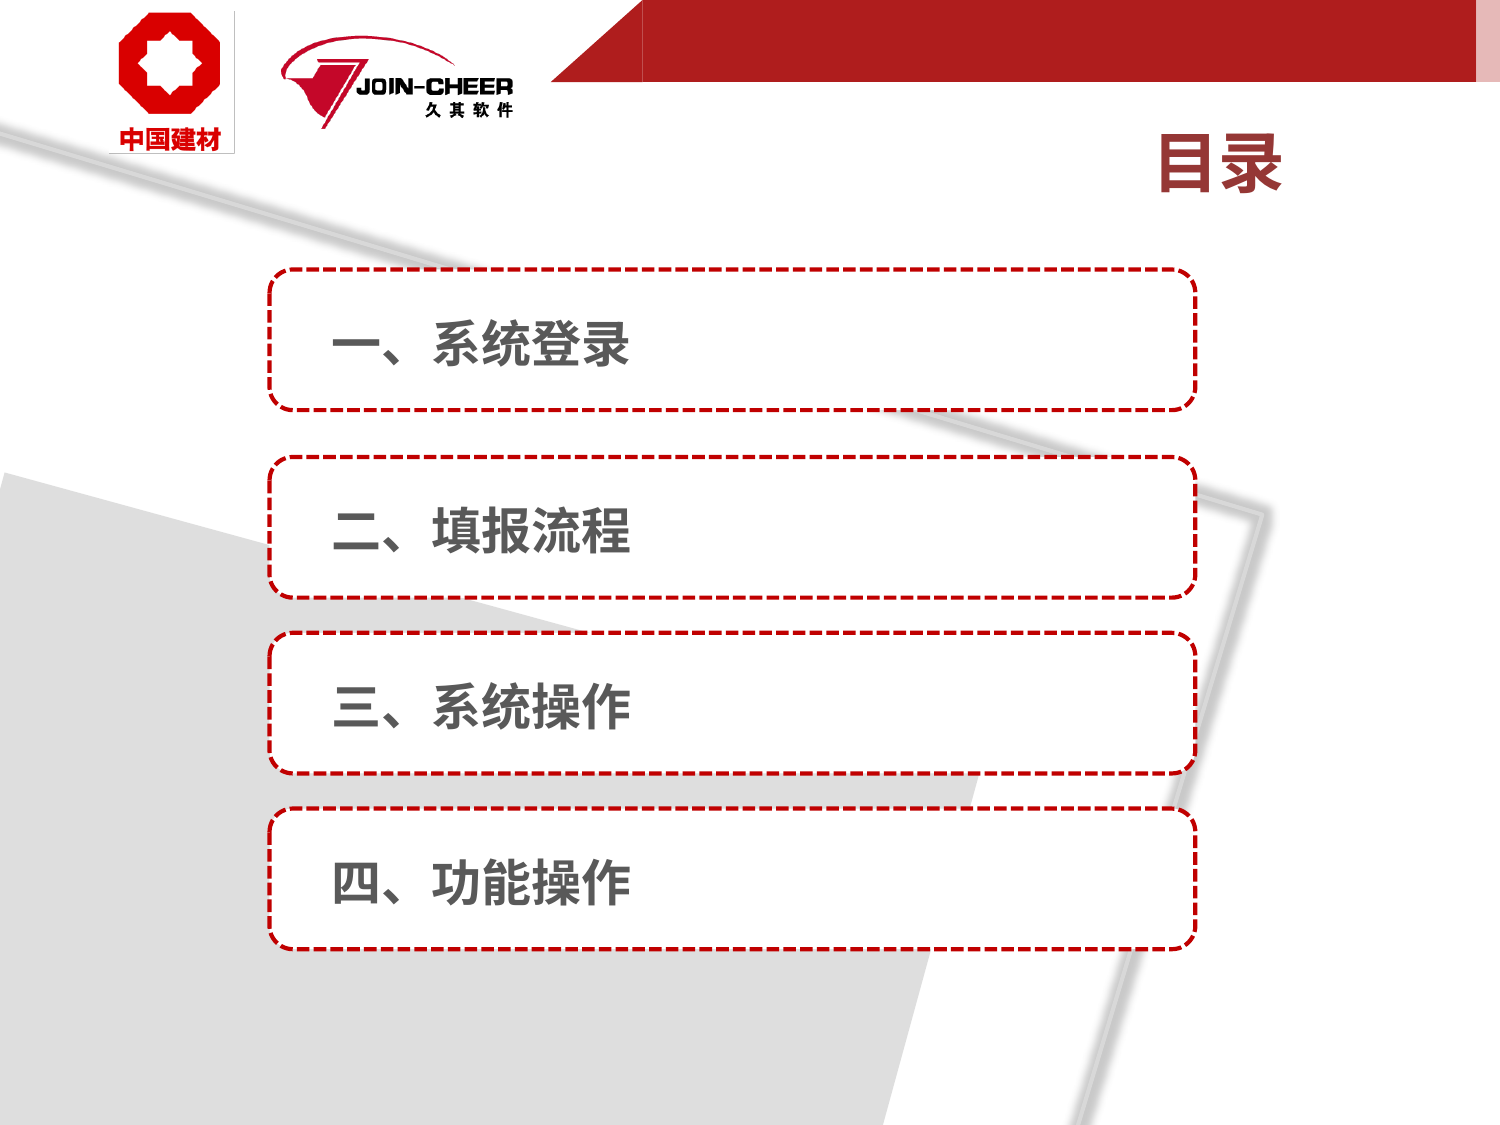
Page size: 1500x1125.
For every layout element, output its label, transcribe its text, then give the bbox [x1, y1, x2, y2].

text_box 四、功能操作 [316, 843, 1184, 919]
text_box 三、系统操作 [316, 667, 1184, 743]
text_box [267, 630, 1198, 776]
text_box [267, 806, 1198, 952]
text_box 二、填报流程 [316, 492, 1184, 567]
picture [109, 11, 235, 154]
text_box [267, 267, 1198, 413]
picture [281, 35, 513, 129]
text_box [267, 454, 1198, 600]
text_box 一、系统登录 [316, 304, 1184, 380]
